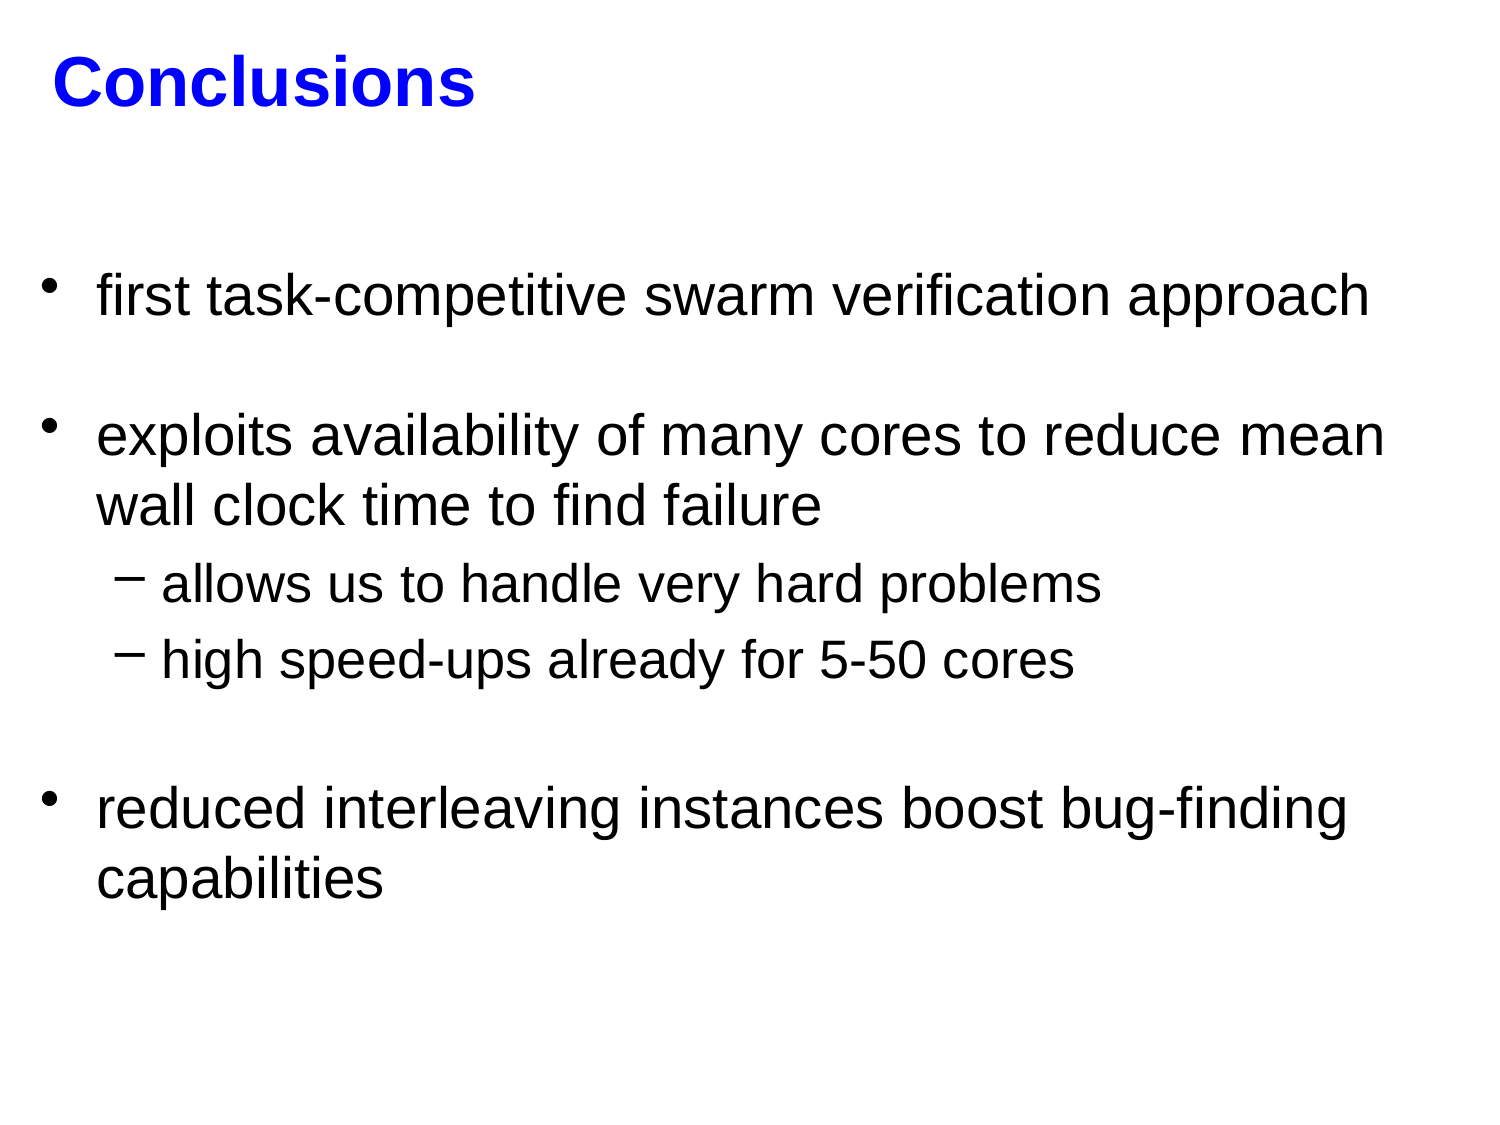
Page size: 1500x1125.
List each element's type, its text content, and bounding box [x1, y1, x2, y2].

list first task-competitive swarm verification approach exploits availability of many cores to reduce mean wall clock time to find failure allows us to handle very hard problems high speed-ups already for 5-50 cores reduced interleaving instances boost bug-finding capabilities [24, 249, 1463, 1125]
title Conclusions [37, 19, 1476, 138]
